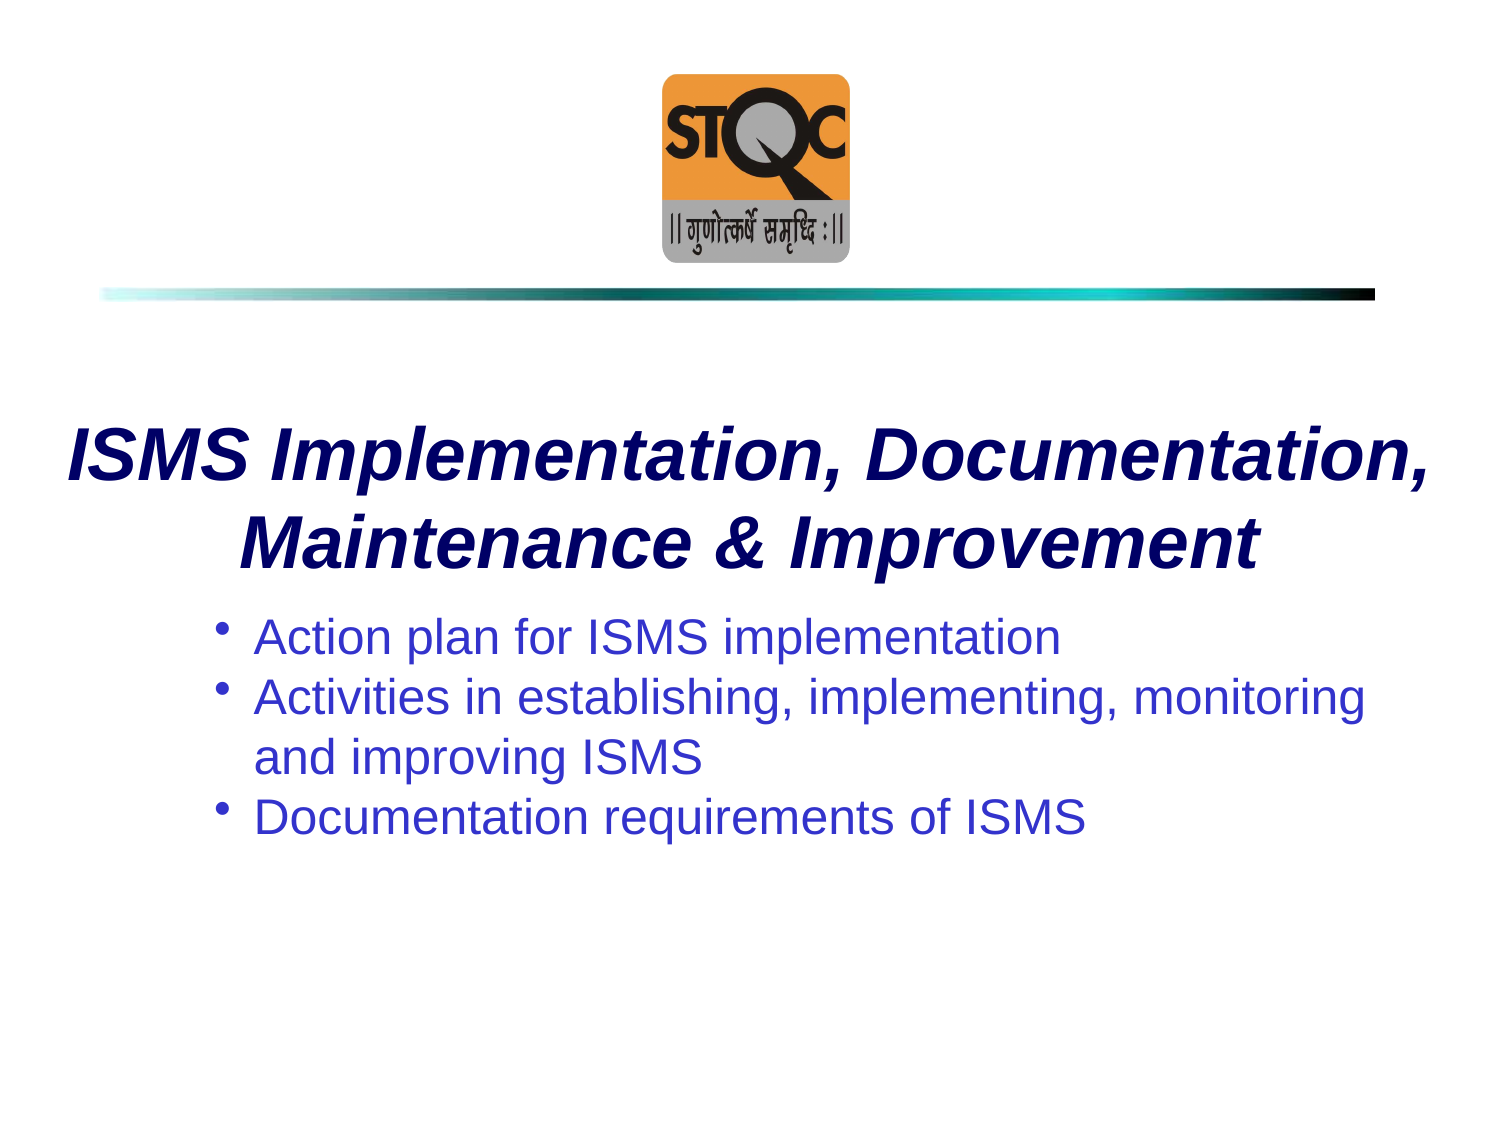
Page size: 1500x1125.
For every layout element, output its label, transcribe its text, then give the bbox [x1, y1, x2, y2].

picture [99, 287, 1375, 302]
text_box Action plan for ISMS implementation Activities in establishing, implementing, monitoring and improving ISMS Documentation requirements of ISMS [162, 537, 1388, 913]
picture [662, 74, 850, 263]
subtitle ISMS Implementation, Documentation, Maintenance & Improvement [49, 412, 1451, 626]
